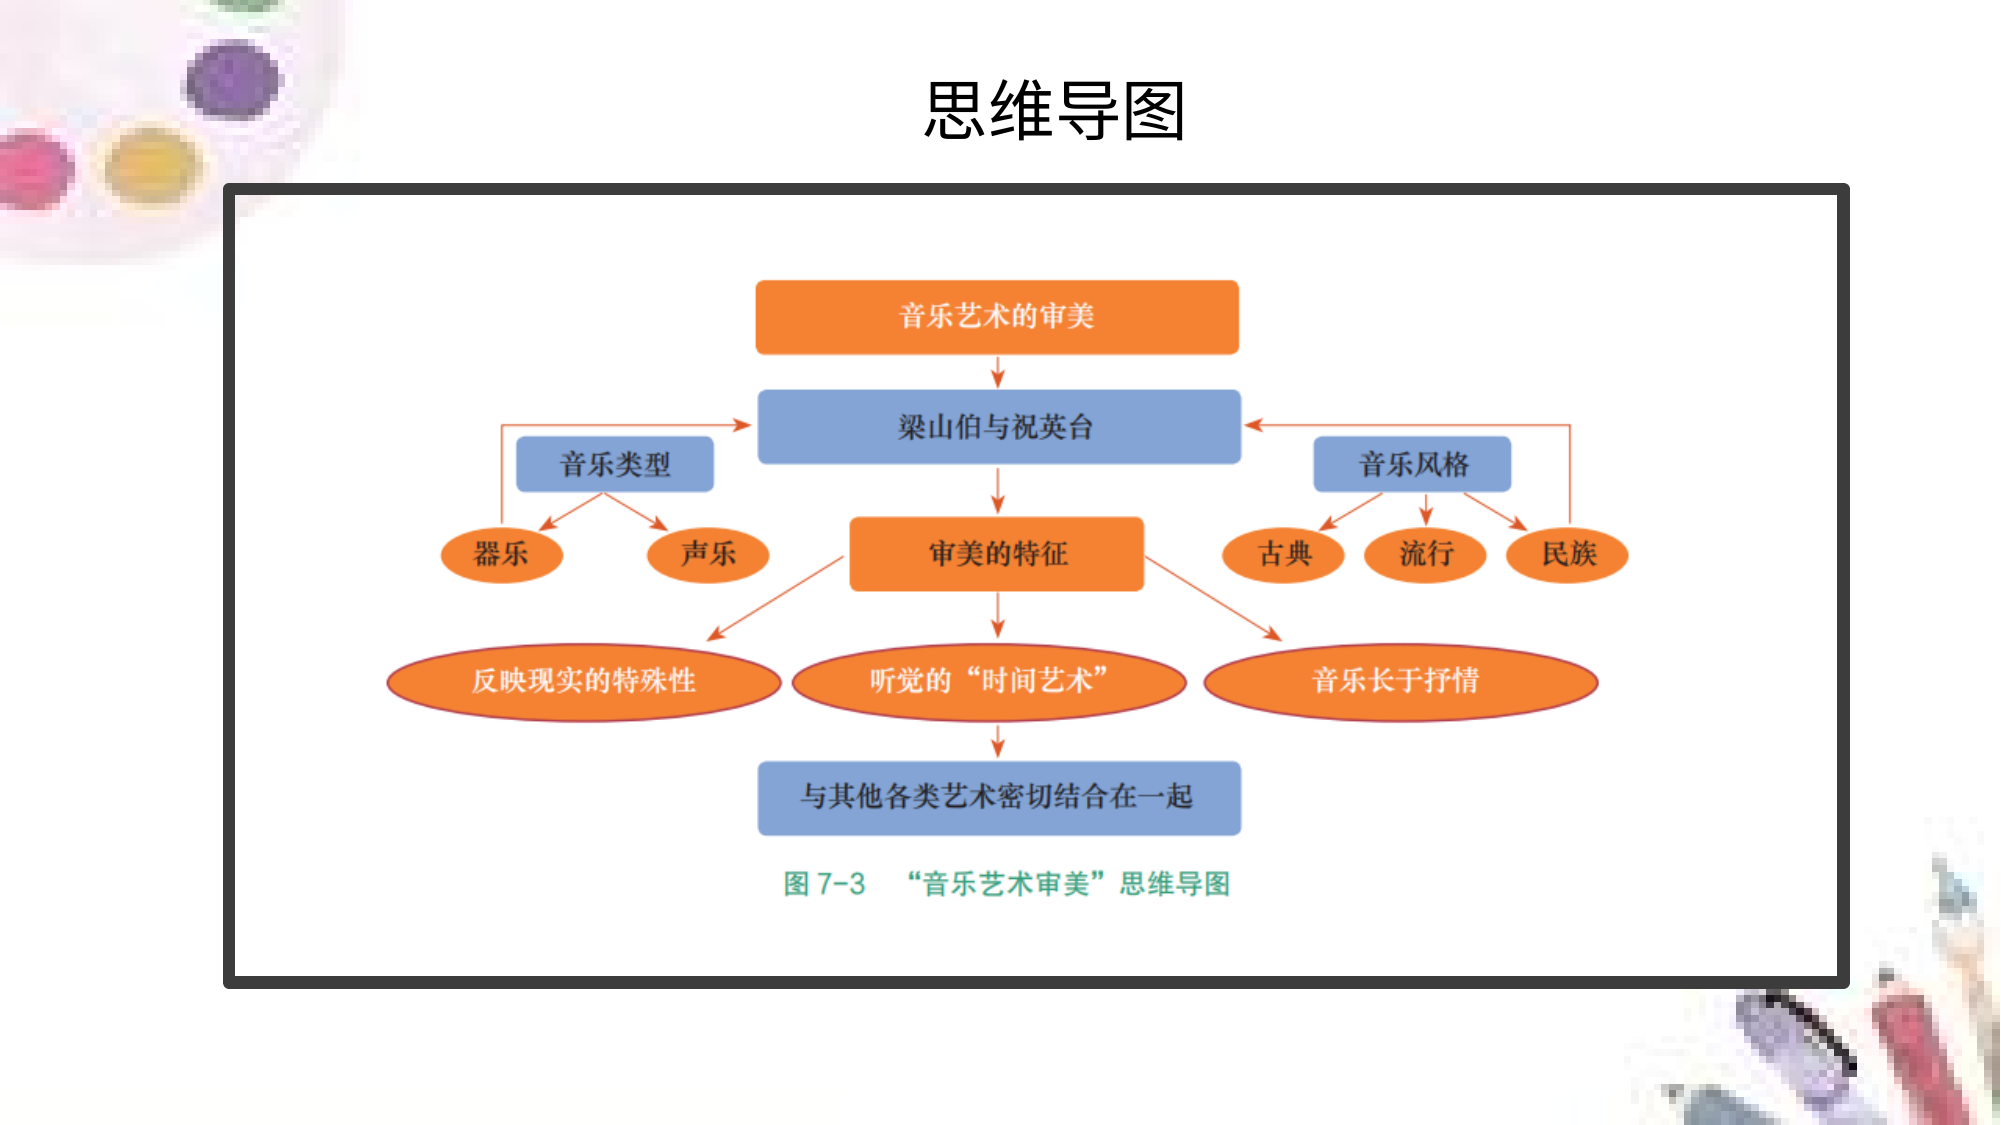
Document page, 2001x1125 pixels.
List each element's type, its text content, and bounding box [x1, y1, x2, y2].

text_box [227, 187, 1846, 985]
text_box 思维导图 [906, 61, 1251, 156]
picture [0, 0, 2000, 1125]
